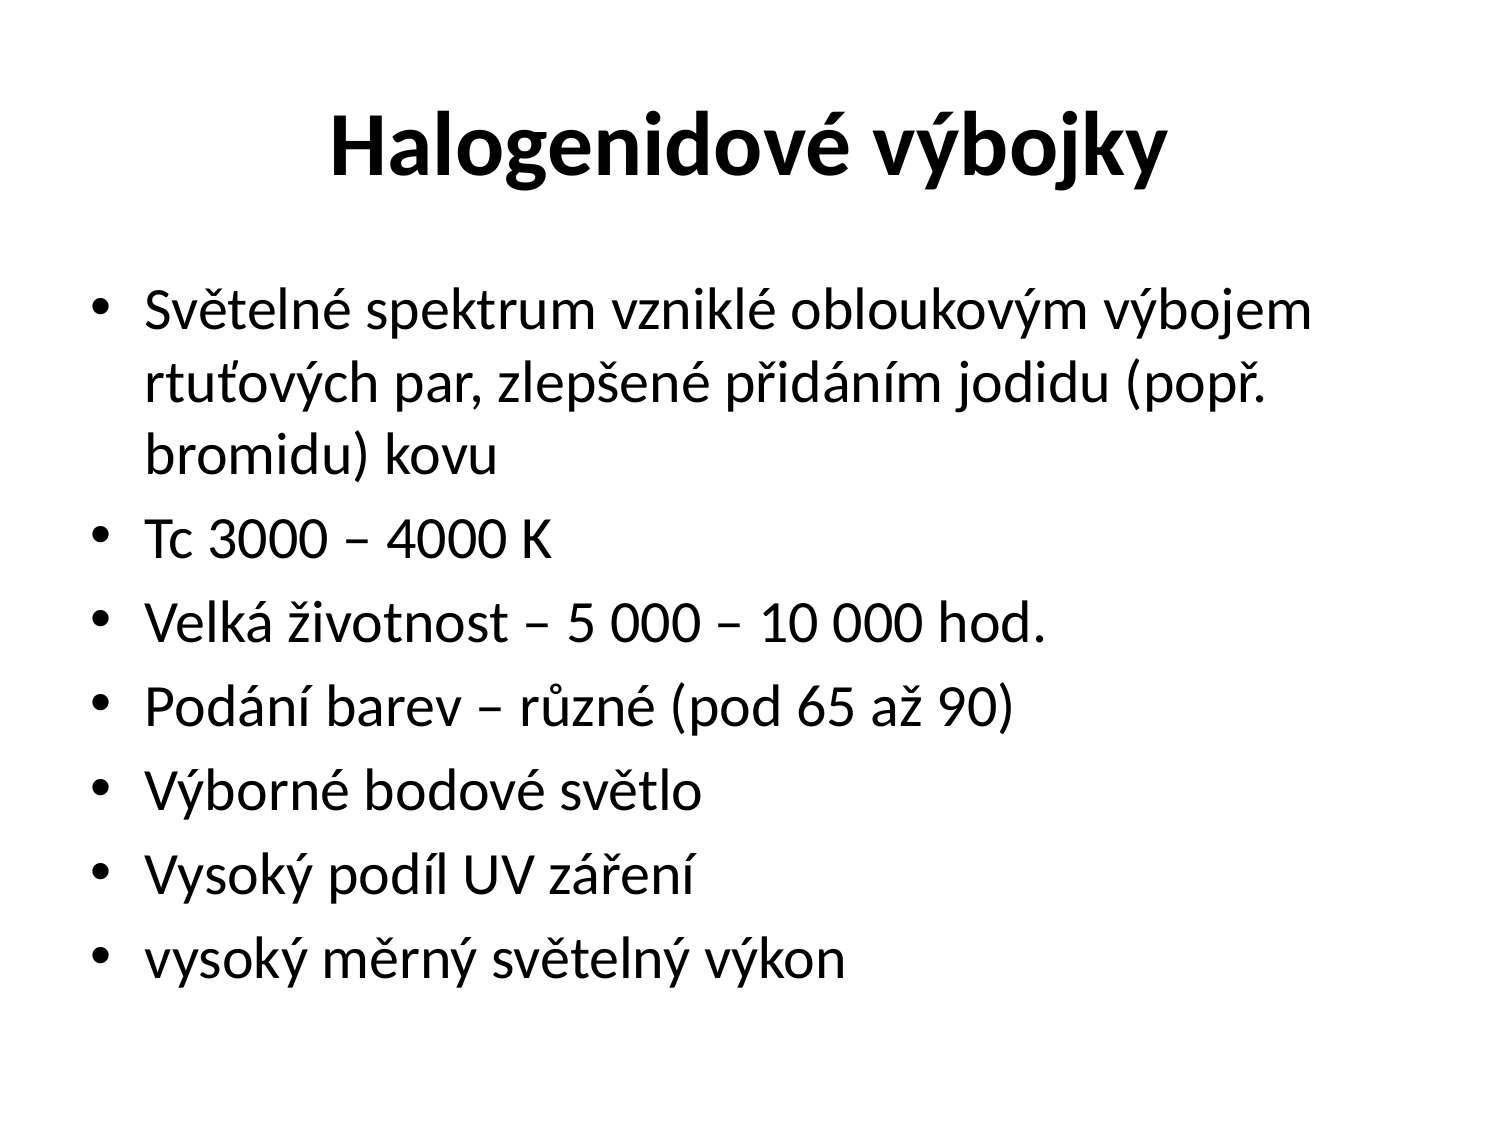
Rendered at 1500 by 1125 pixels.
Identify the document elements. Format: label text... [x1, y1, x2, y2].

title Halogenidové výbojky [75, 45, 1425, 233]
list Světelné spektrum vzniklé obloukovým výbojem rtuťových par, zlepšené přidáním jodidu (popř. bromidu) kovu Tc 3000 – 4000 K Velká životnost – 5 000 – 10 000 hod. Podání barev – různé (pod 65 až 90) Výborné bodové světlo Vysoký podíl UV záření vysoký měrný světelný výkon [75, 262, 1425, 1005]
